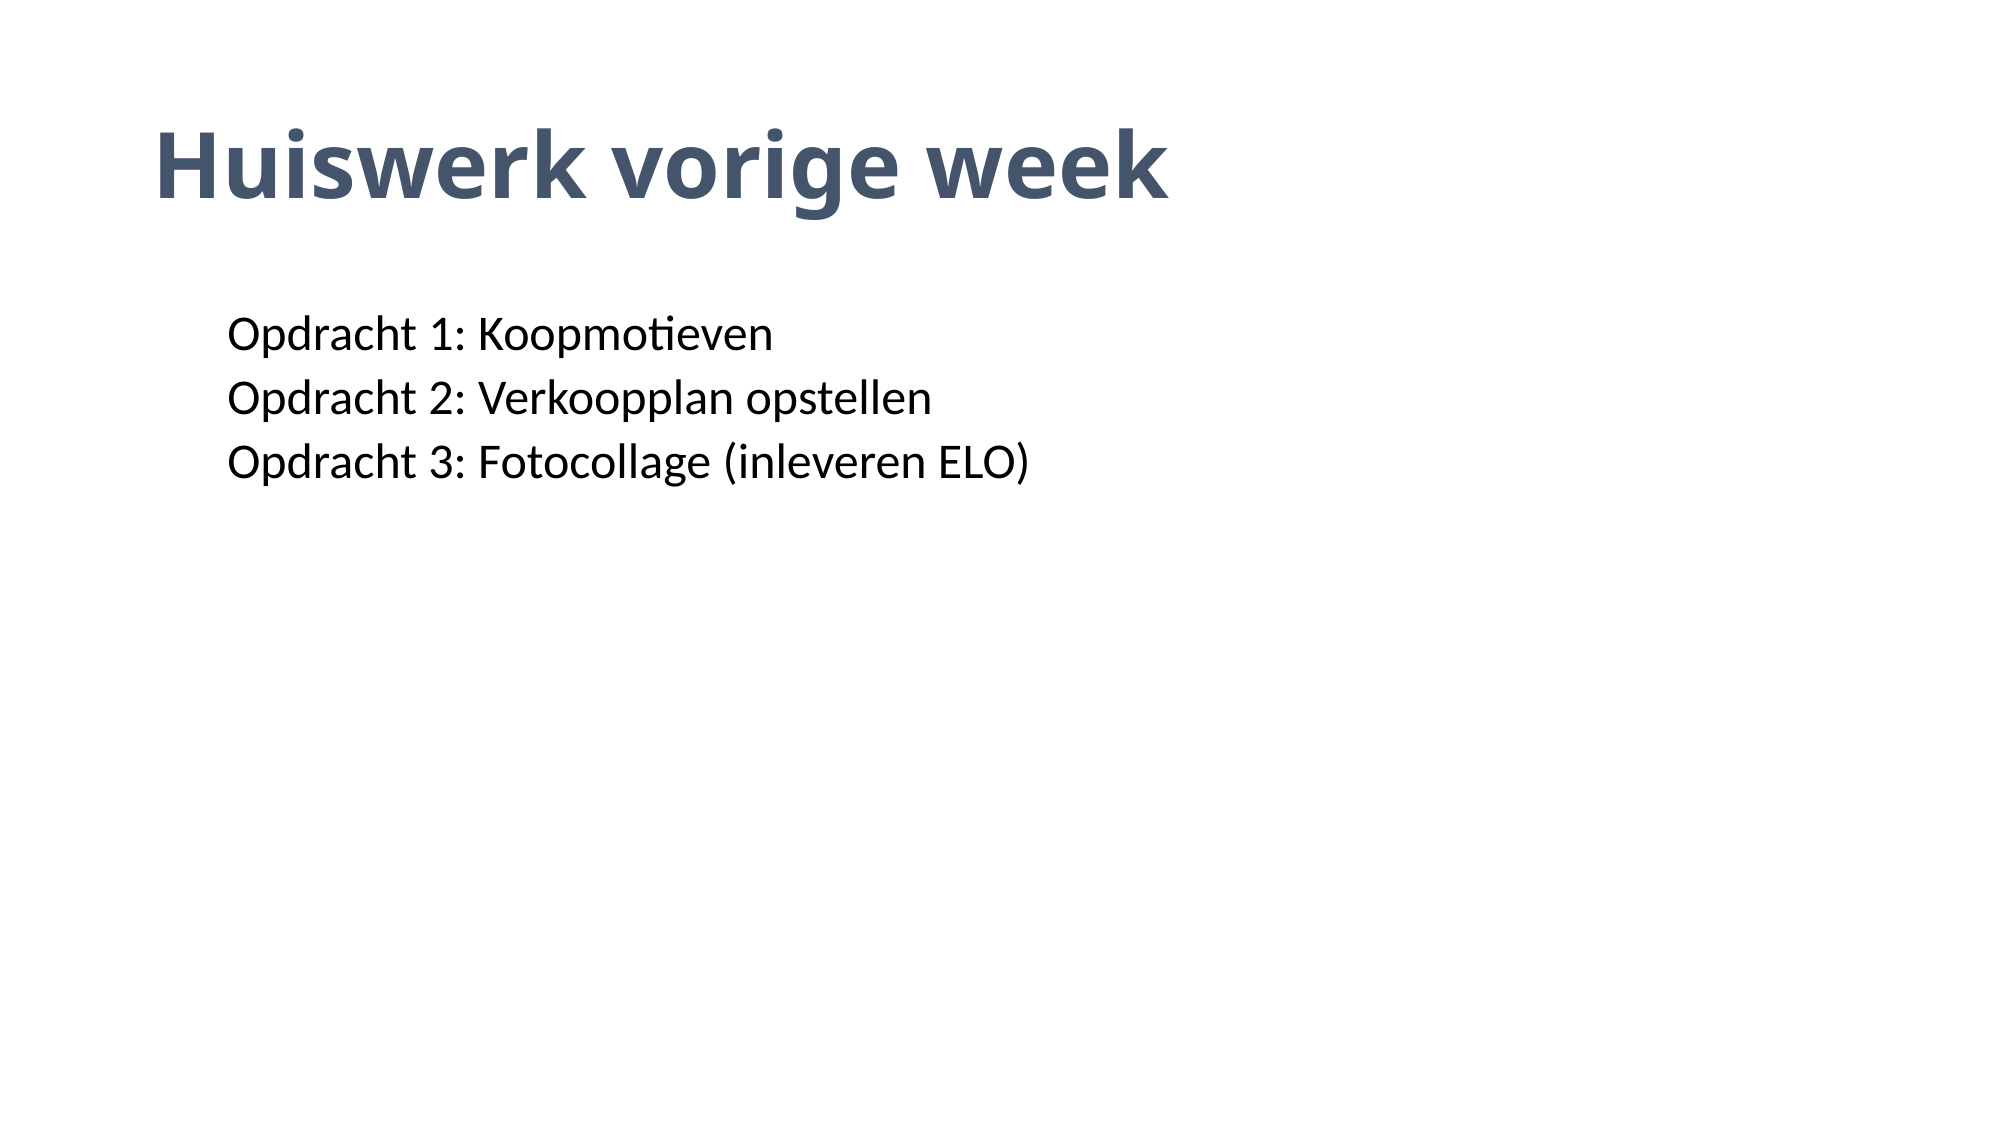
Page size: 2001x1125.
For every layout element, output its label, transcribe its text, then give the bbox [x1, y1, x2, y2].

title Huiswerk vorige week [137, 59, 1863, 278]
list Opdracht 1: Koopmotieven Opdracht 2: Verkoopplan opstellen Opdracht 3: Fotocollage (inleveren ELO) [137, 299, 1863, 1014]
